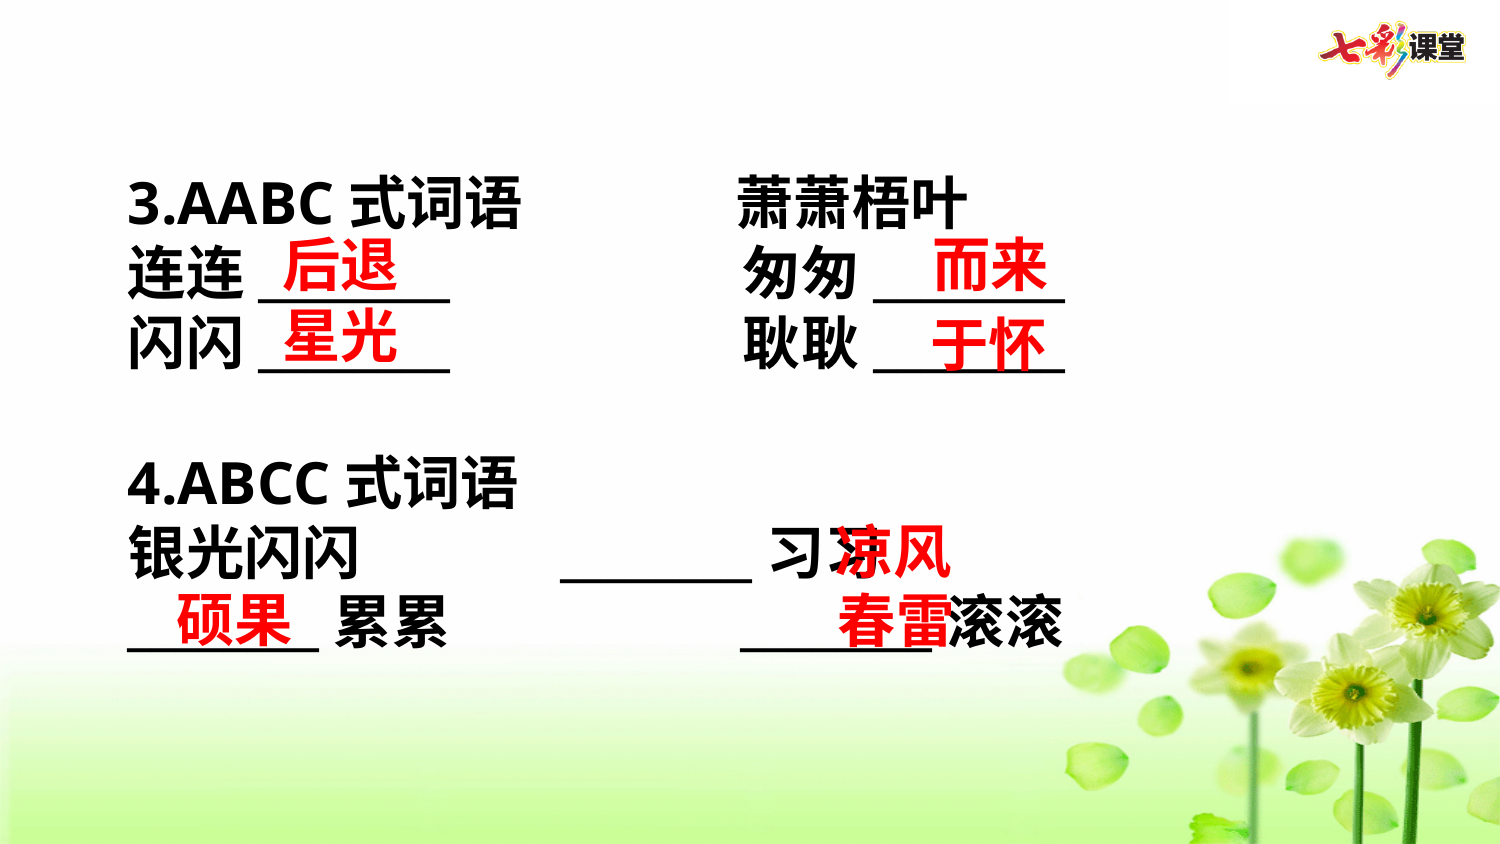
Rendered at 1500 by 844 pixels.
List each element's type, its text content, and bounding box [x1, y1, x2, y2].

text_box 后退 [267, 221, 418, 291]
text_box 而来 [917, 221, 1075, 300]
picture [0, 0, 1500, 844]
text_box 硕果 [161, 575, 324, 661]
text_box 凉风 [820, 508, 983, 593]
text_box 3.AABC式词语 萧萧梧叶 连连________ 匆匆________ 闪闪________ 耿耿________ 4.ABCC式词语 银光闪闪 ________习习 ________累累 ________滚滚 [113, 158, 1247, 664]
text_box 春雷 [823, 576, 986, 662]
text_box 星光 [267, 291, 430, 377]
text_box 于怀 [915, 300, 1078, 386]
